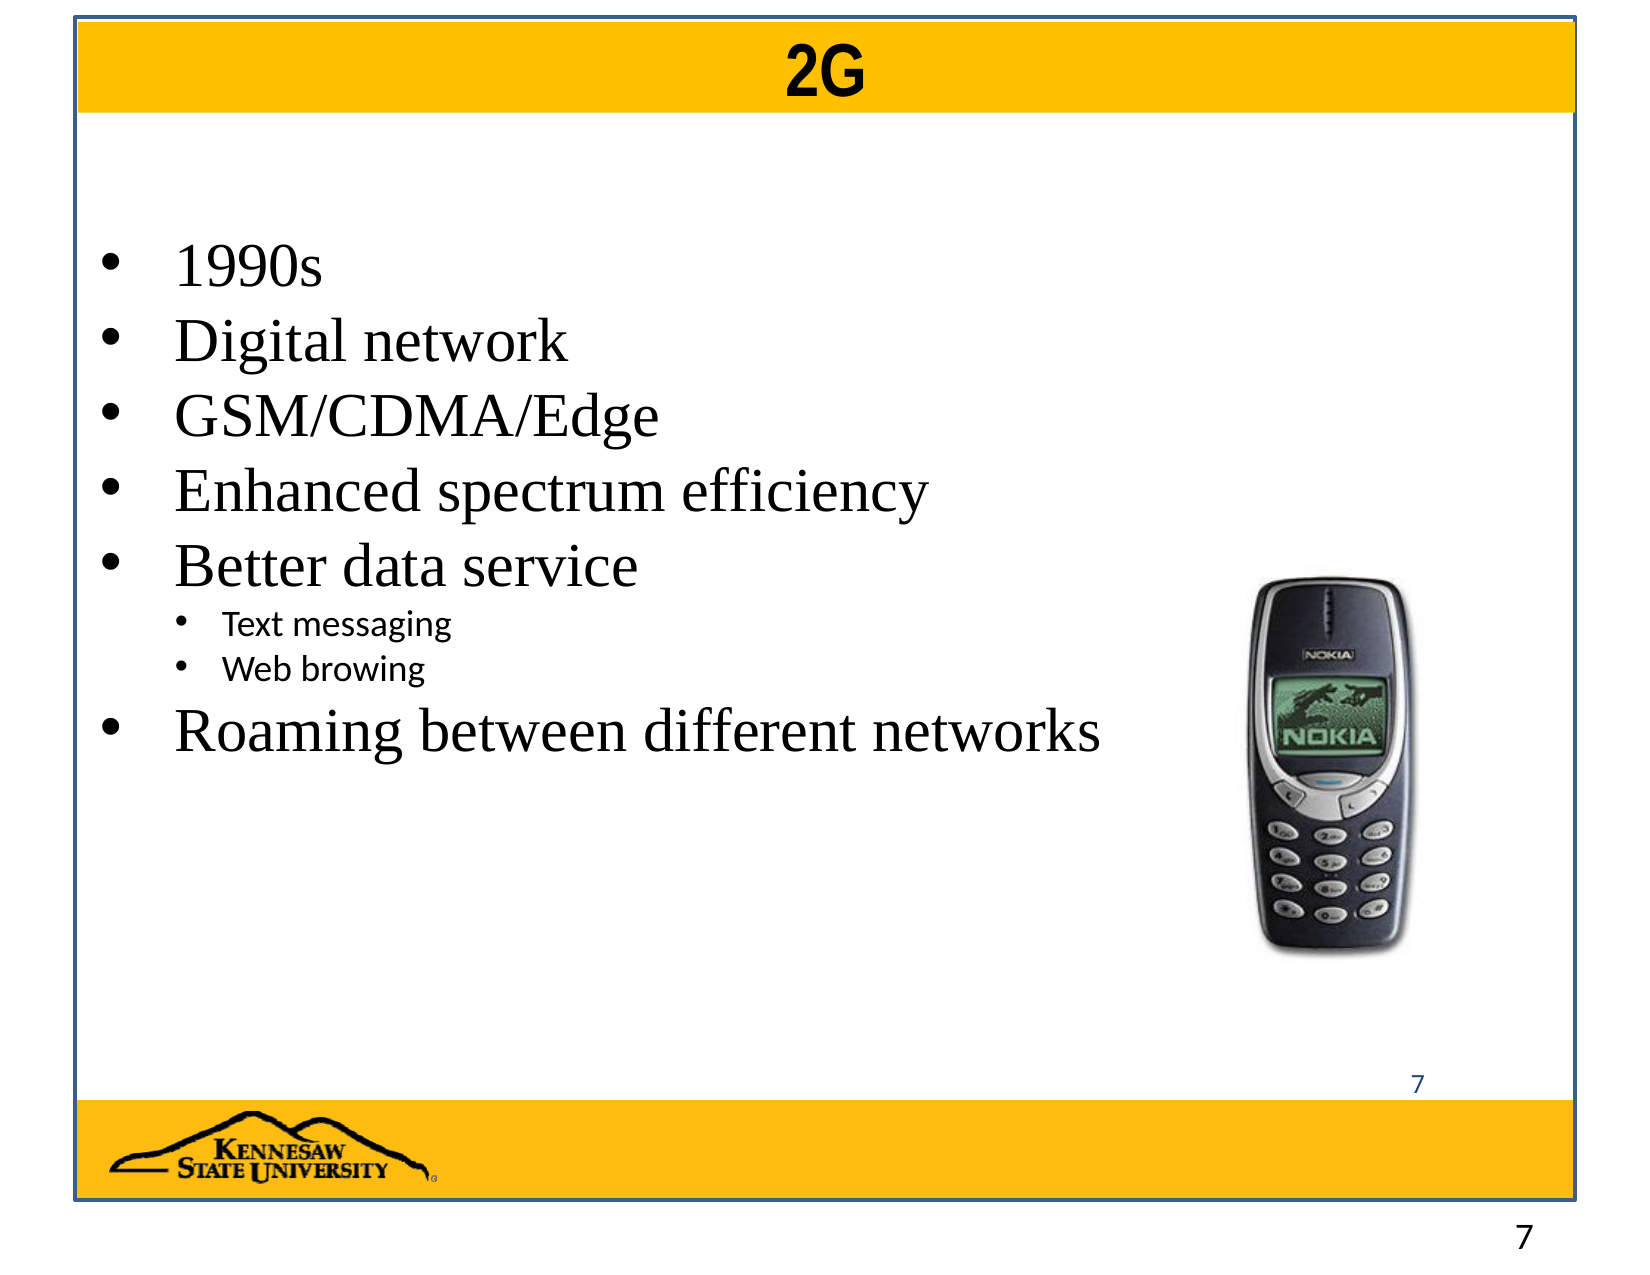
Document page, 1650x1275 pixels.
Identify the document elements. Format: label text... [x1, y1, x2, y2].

slide_number 7 [1299, 1042, 1425, 1103]
picture [1223, 565, 1431, 963]
title 2G [77, 21, 1575, 113]
picture [108, 1111, 437, 1184]
list 1990s Digital network GSM/CDMA/Edge Enhanced spectrum efficiency Better data service Text messaging Web browing Roaming between different networks [99, 223, 1550, 769]
